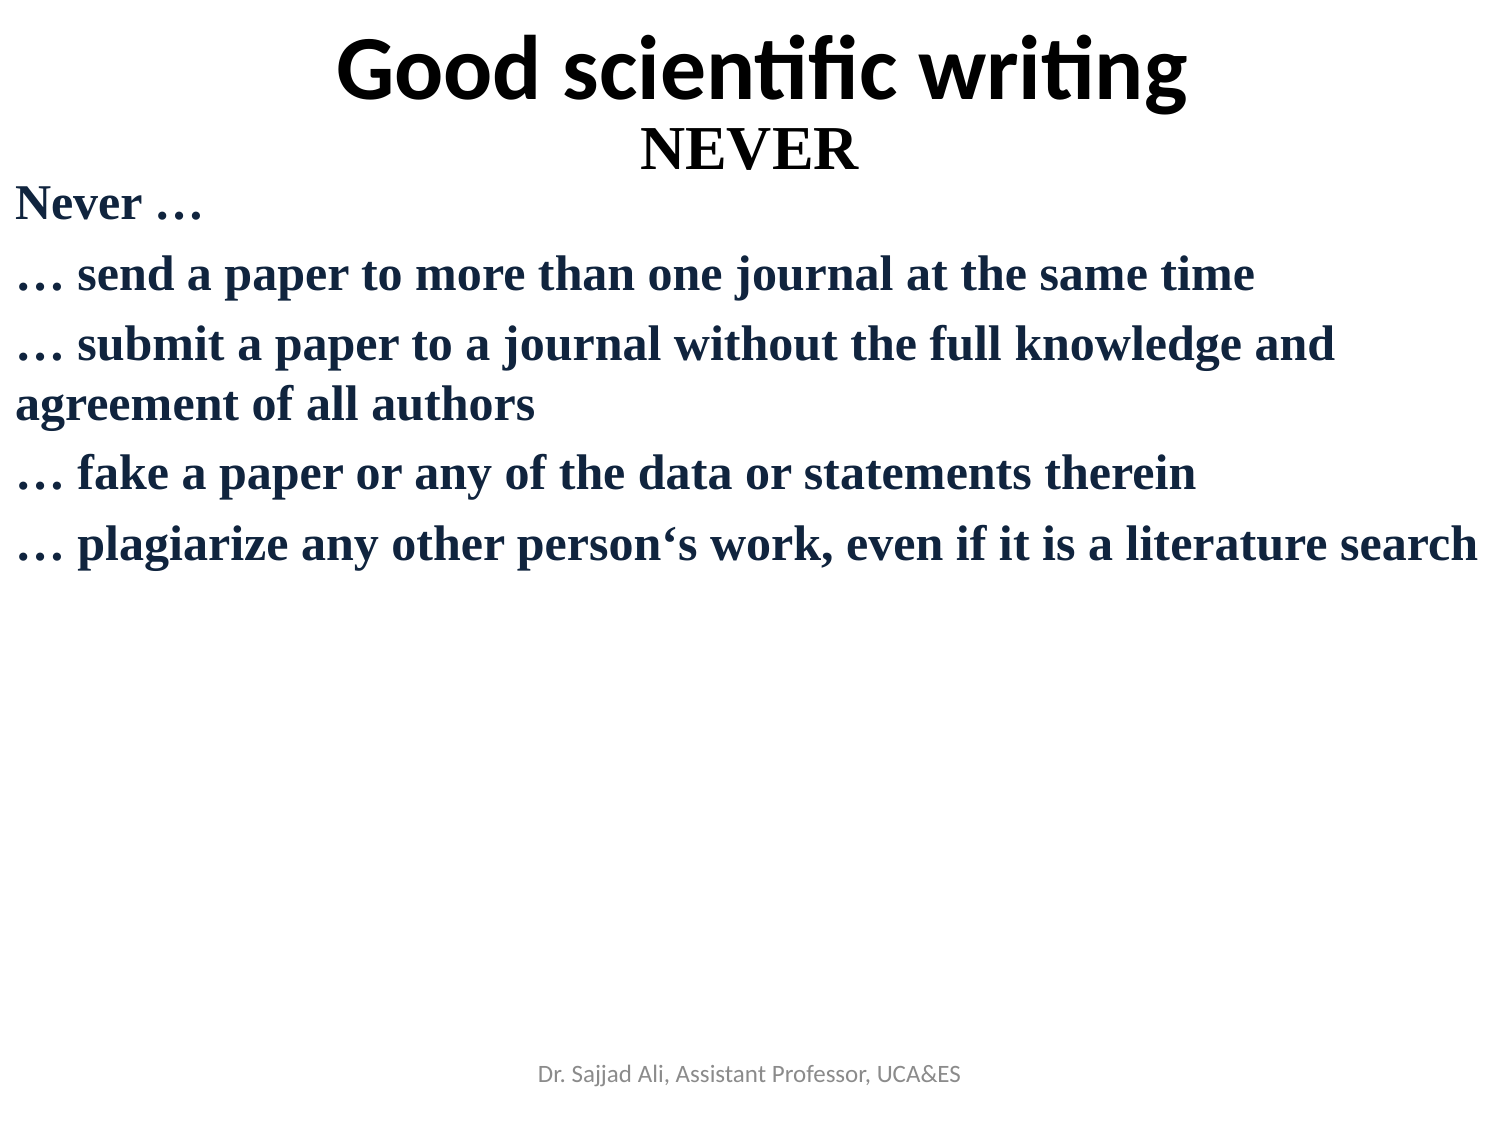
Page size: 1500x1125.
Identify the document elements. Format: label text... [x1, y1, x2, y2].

footer Dr. Sajjad Ali, Assistant Professor, UCA&ES [512, 1042, 988, 1103]
text_box NEVER [625, 99, 875, 190]
subtitle Never … … send a paper to more than one journal at the same time … submit a paper to a journal without the full knowledge and agreement of all authors … fake a paper or any of the data or statements therein … plagiarize any other person‘s work, even if it is a literature search [0, 162, 1500, 250]
text_box Good scientific writing [124, 0, 1400, 125]
